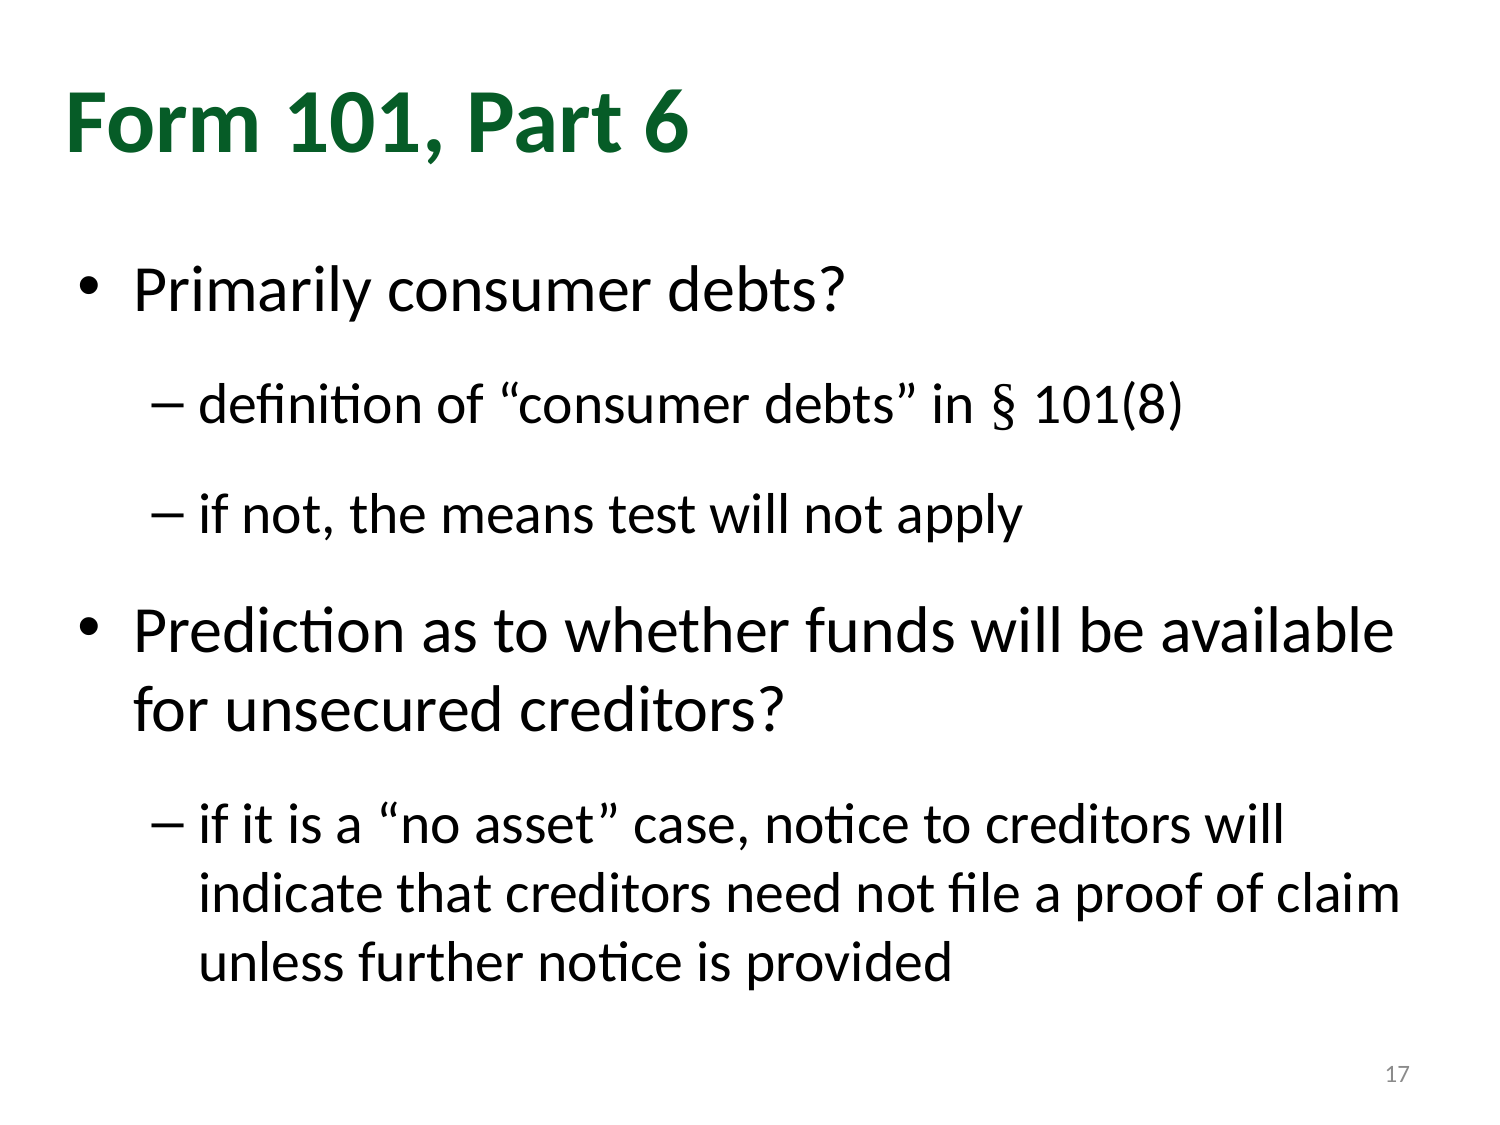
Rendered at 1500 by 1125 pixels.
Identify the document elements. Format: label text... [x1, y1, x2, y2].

slide_number 17 [1074, 1042, 1425, 1103]
title Form 101, Part 6 [50, 45, 1425, 188]
list Primarily consumer debts? definition of “consumer debts” in § 101(8) if not, the means test will not apply Prediction as to whether funds will be available for unsecured creditors? if it is a “no asset” case, notice to creditors will indicate that creditors need not file a proof of claim unless further notice is provided [62, 237, 1425, 1005]
